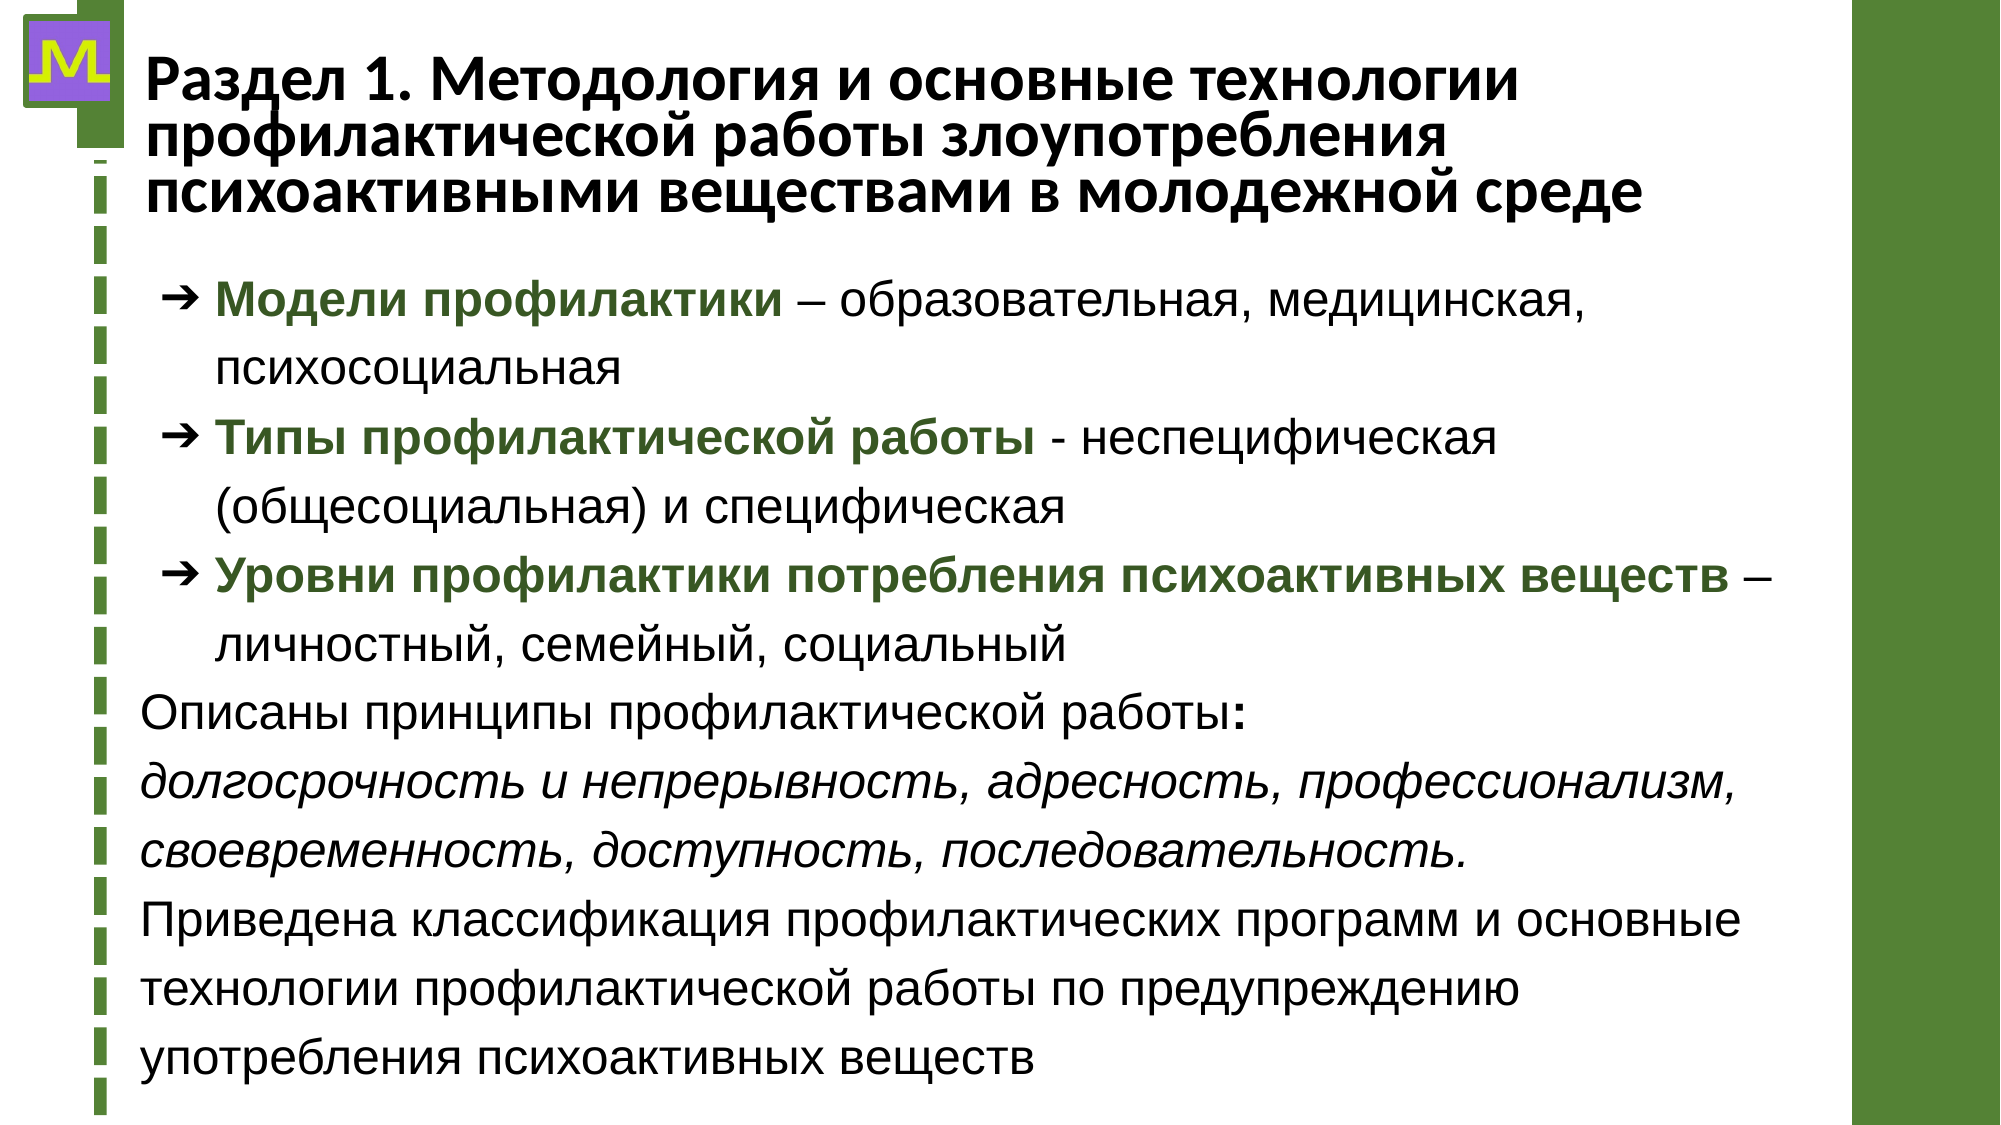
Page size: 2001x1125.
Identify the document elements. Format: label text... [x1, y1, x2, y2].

text_box [1844, 0, 2000, 1125]
text_box [70, 0, 131, 155]
title Раздел 1. Методология и основные технологии профилактической работы злоупотребления психоактивными веществами в молодежной среде [130, 16, 1670, 242]
text_box Модели профилактики – образовательная, медицинская, психосоциальная Типы профилактической работы - неспецифическая (общесоциальная) и специфическая Уровни профилактики потребления психоактивных веществ – личностный, семейный, социальный Описаны принципы профилактической работы: долгосрочность и непрерывность, адресность, профессионализм, своевременность, доступность, последовательность. Приведена классификация профилактических программ и основные технологии профилактической работы по предупреждению употребления психоактивных веществ [124, 242, 1846, 1048]
picture [28, 20, 110, 102]
